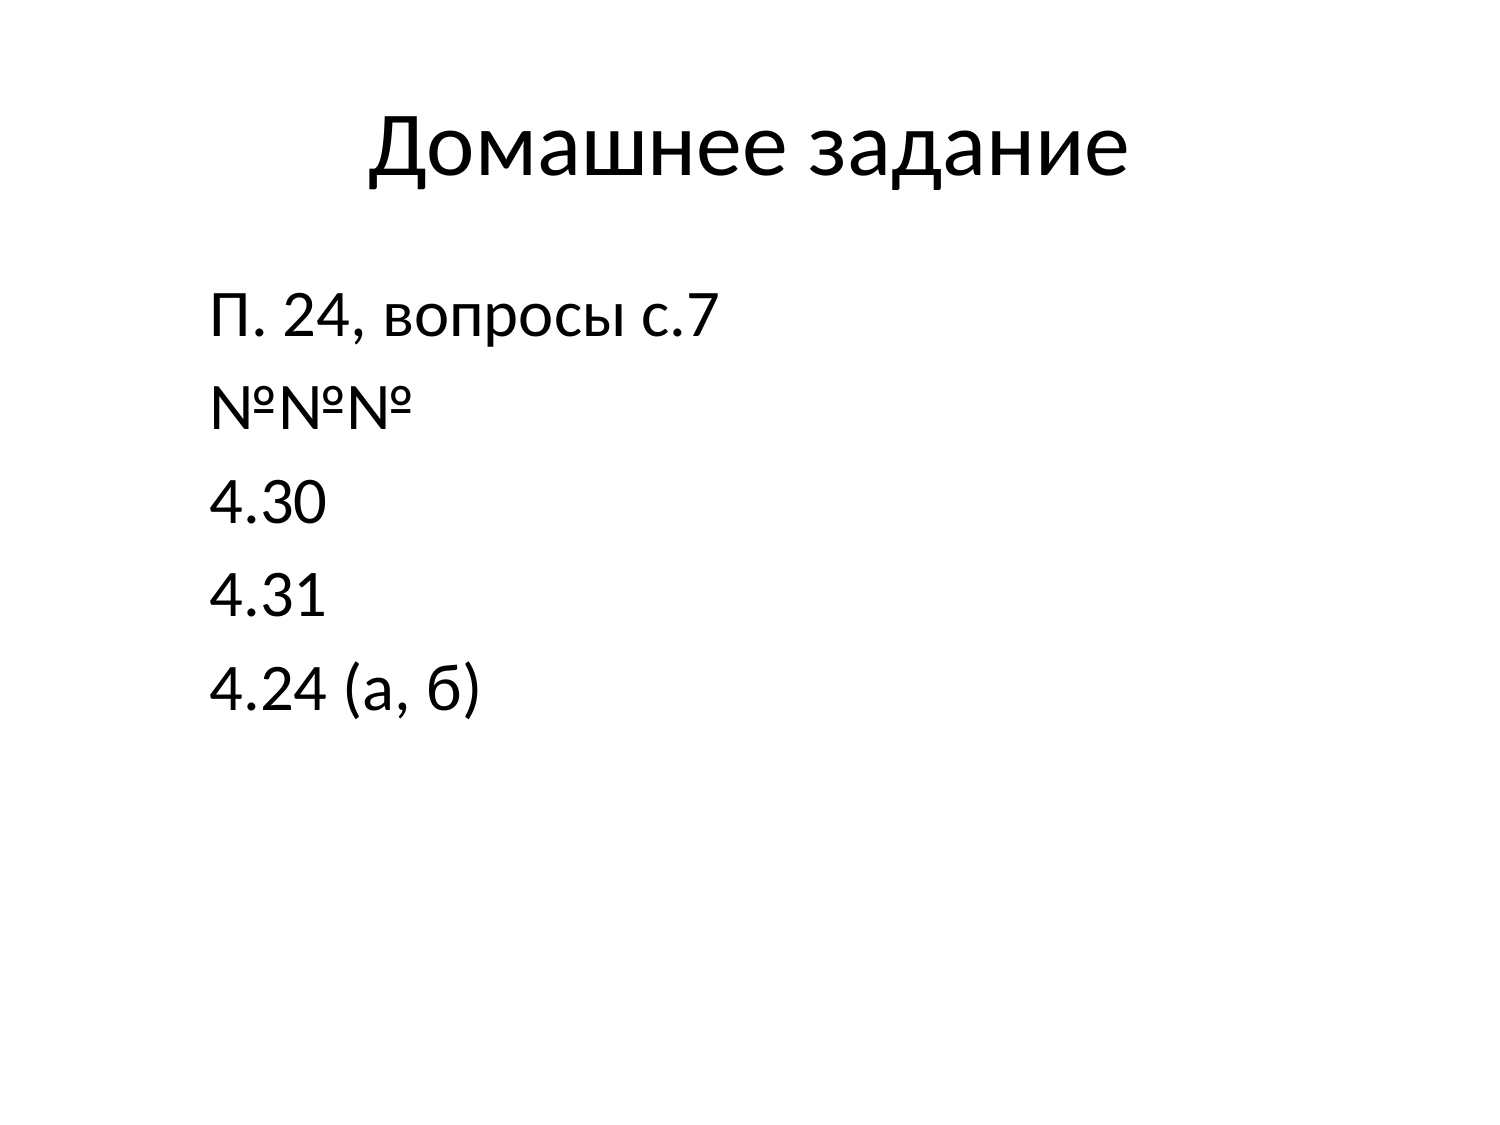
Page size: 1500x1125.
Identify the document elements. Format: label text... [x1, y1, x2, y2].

list П. 24, вопросы с.7 №№№ 4.30 4.31 4.24 (а, б) [194, 262, 1425, 1005]
title Домашнее задание [75, 45, 1425, 233]
